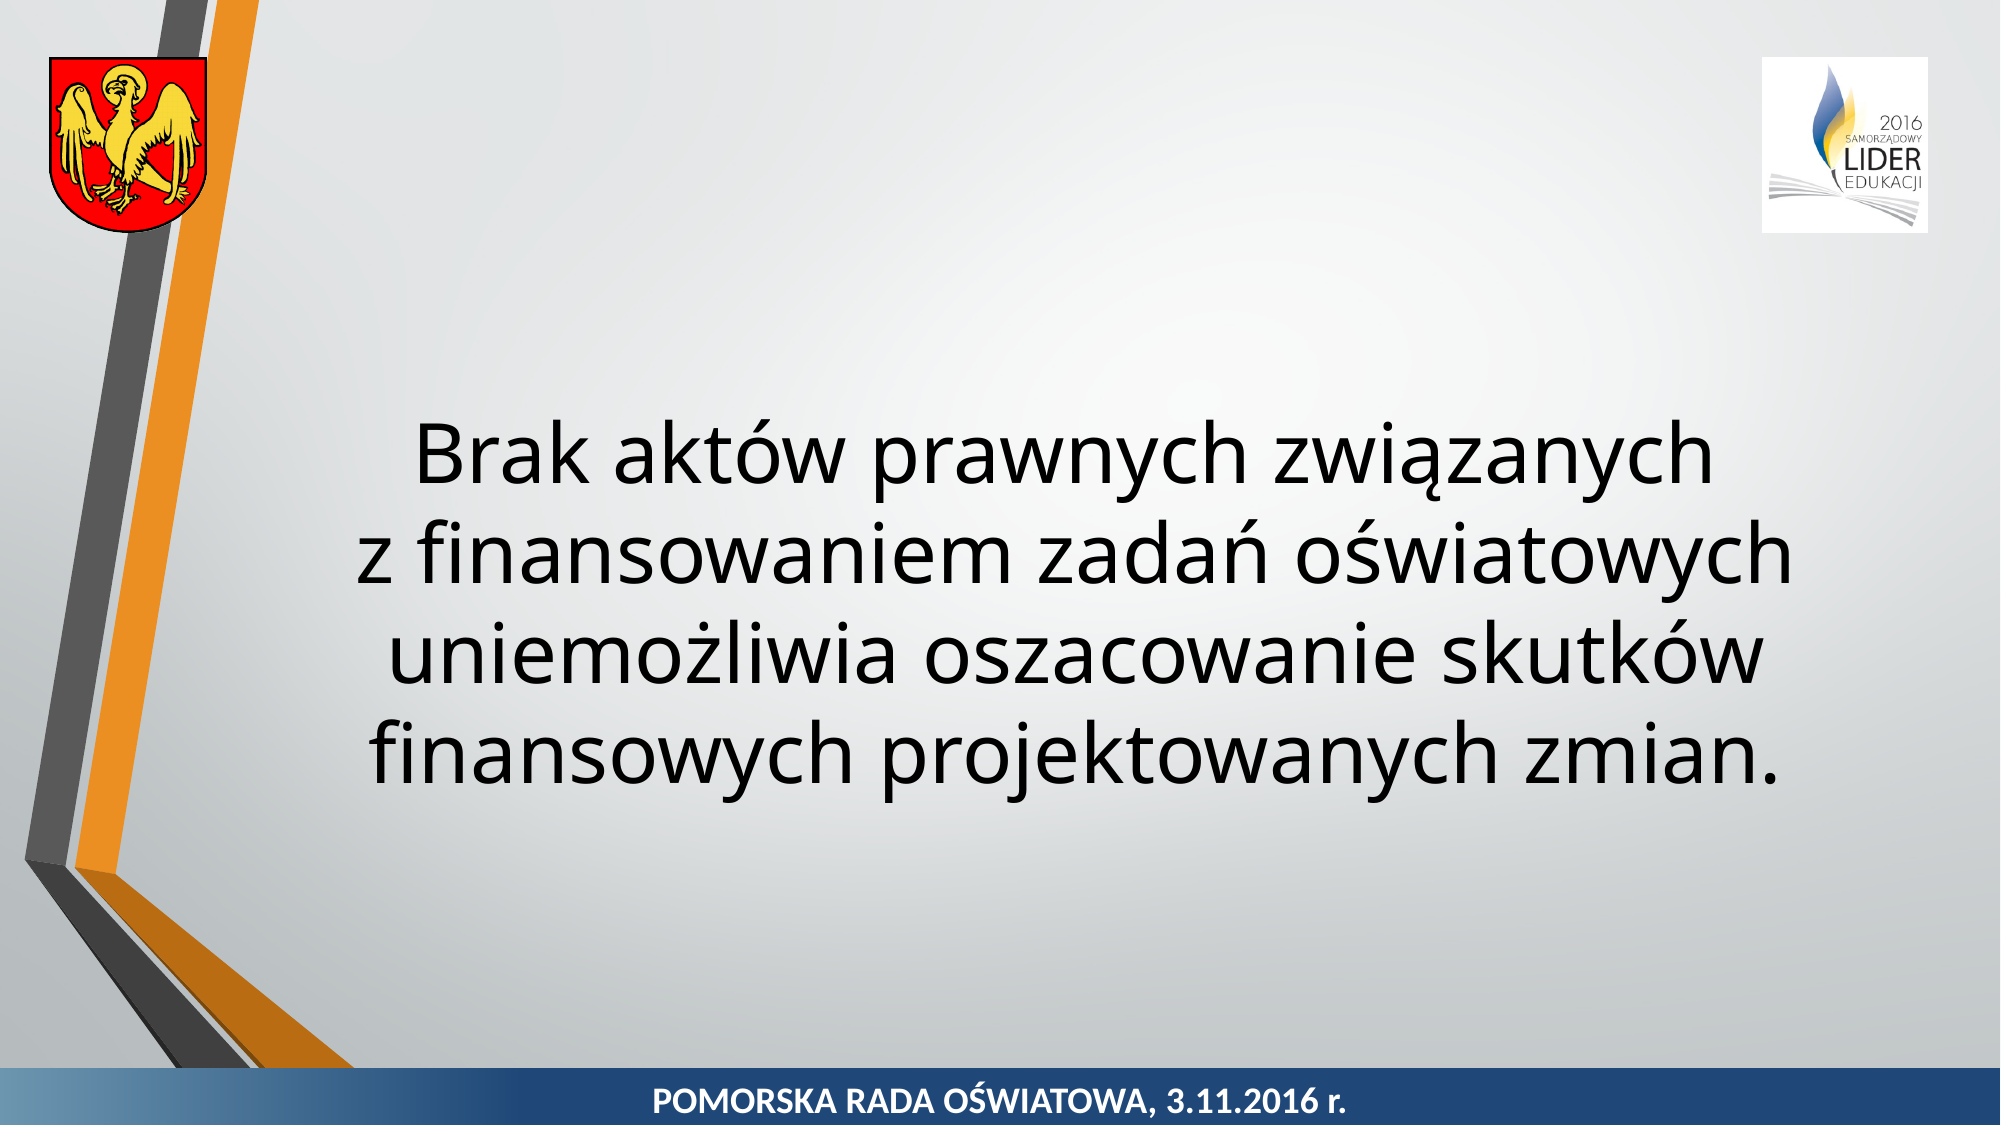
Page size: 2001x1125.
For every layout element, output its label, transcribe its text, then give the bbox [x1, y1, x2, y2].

picture [49, 57, 207, 234]
text_box POMORSKA RADA OŚWIATOWA, 3.11.2016 r. [0, 1068, 2000, 1125]
list Brak aktów prawnych związanych z finansowaniem zadań oświatowych uniemożliwia oszacowanie skutków finansowych projektowanych zmian. [230, 343, 1875, 857]
picture [1761, 57, 1928, 233]
